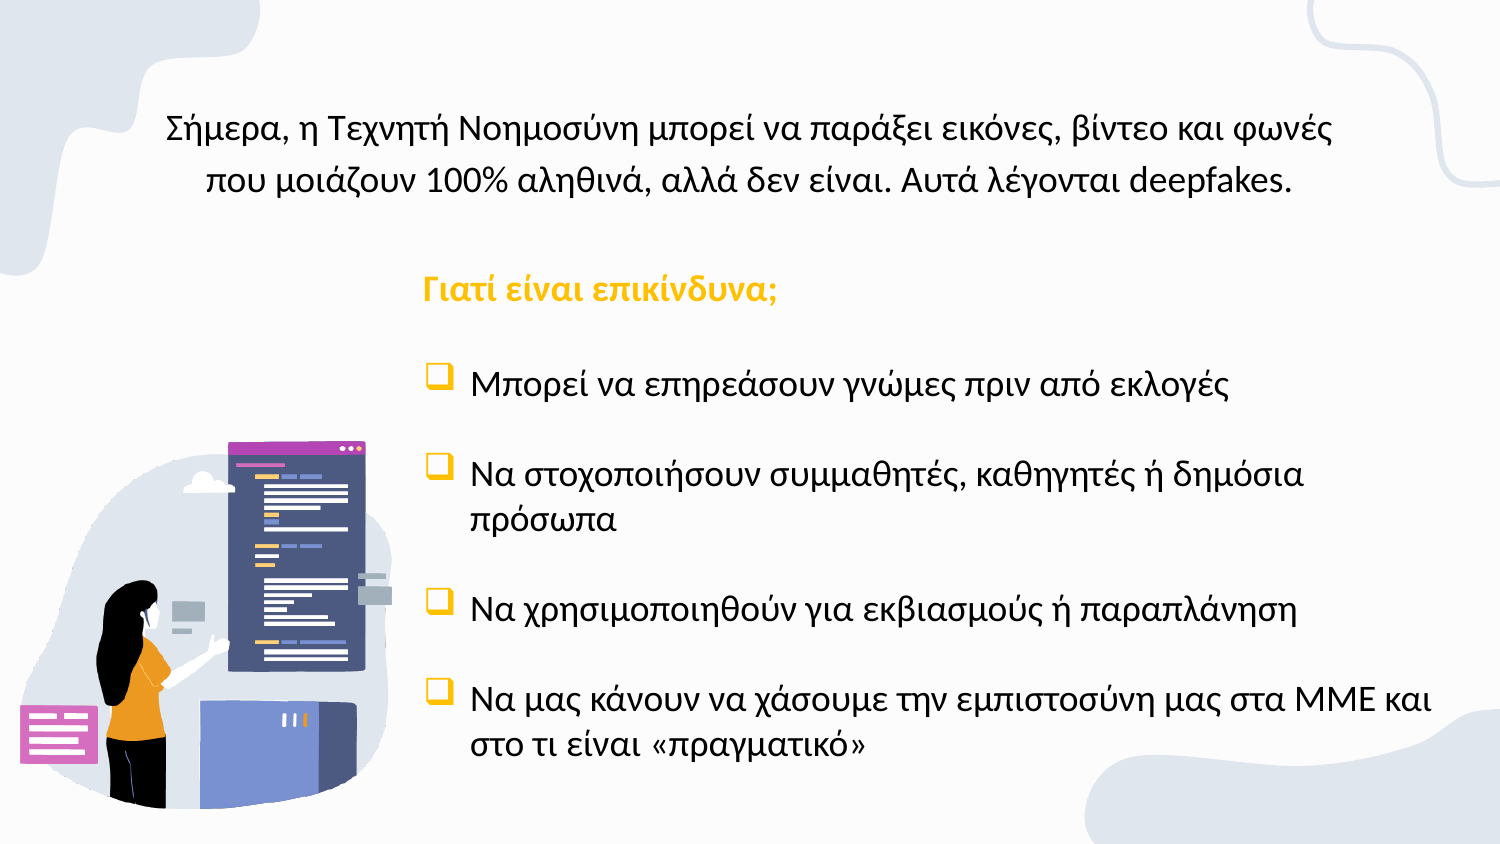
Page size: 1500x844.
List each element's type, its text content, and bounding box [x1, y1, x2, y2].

text_box Γιατί είναι επικίνδυνα; Μπορεί να επηρεάσουν γνώμες πριν από εκλογές Να στοχοποιήσουν συμμαθητές, καθηγητές ή δημόσια πρόσωπα Να χρησιμοποιηθούν για εκβιασμούς ή παραπλάνηση Να μας κάνουν να χάσουμε την εμπιστοσύνη μας στα ΜΜΕ και στο τι είναι «πραγματικό» [408, 256, 1500, 772]
subtitle Σήμερα, η Τεχνητή Νοημοσύνη μπορεί να παράξει εικόνες, βίντεο και φωνές που μοιάζουν 100% αληθινά, αλλά δεν είναι. Αυτά λέγονται deepfakes. [136, 81, 1364, 431]
picture [20, 440, 392, 809]
